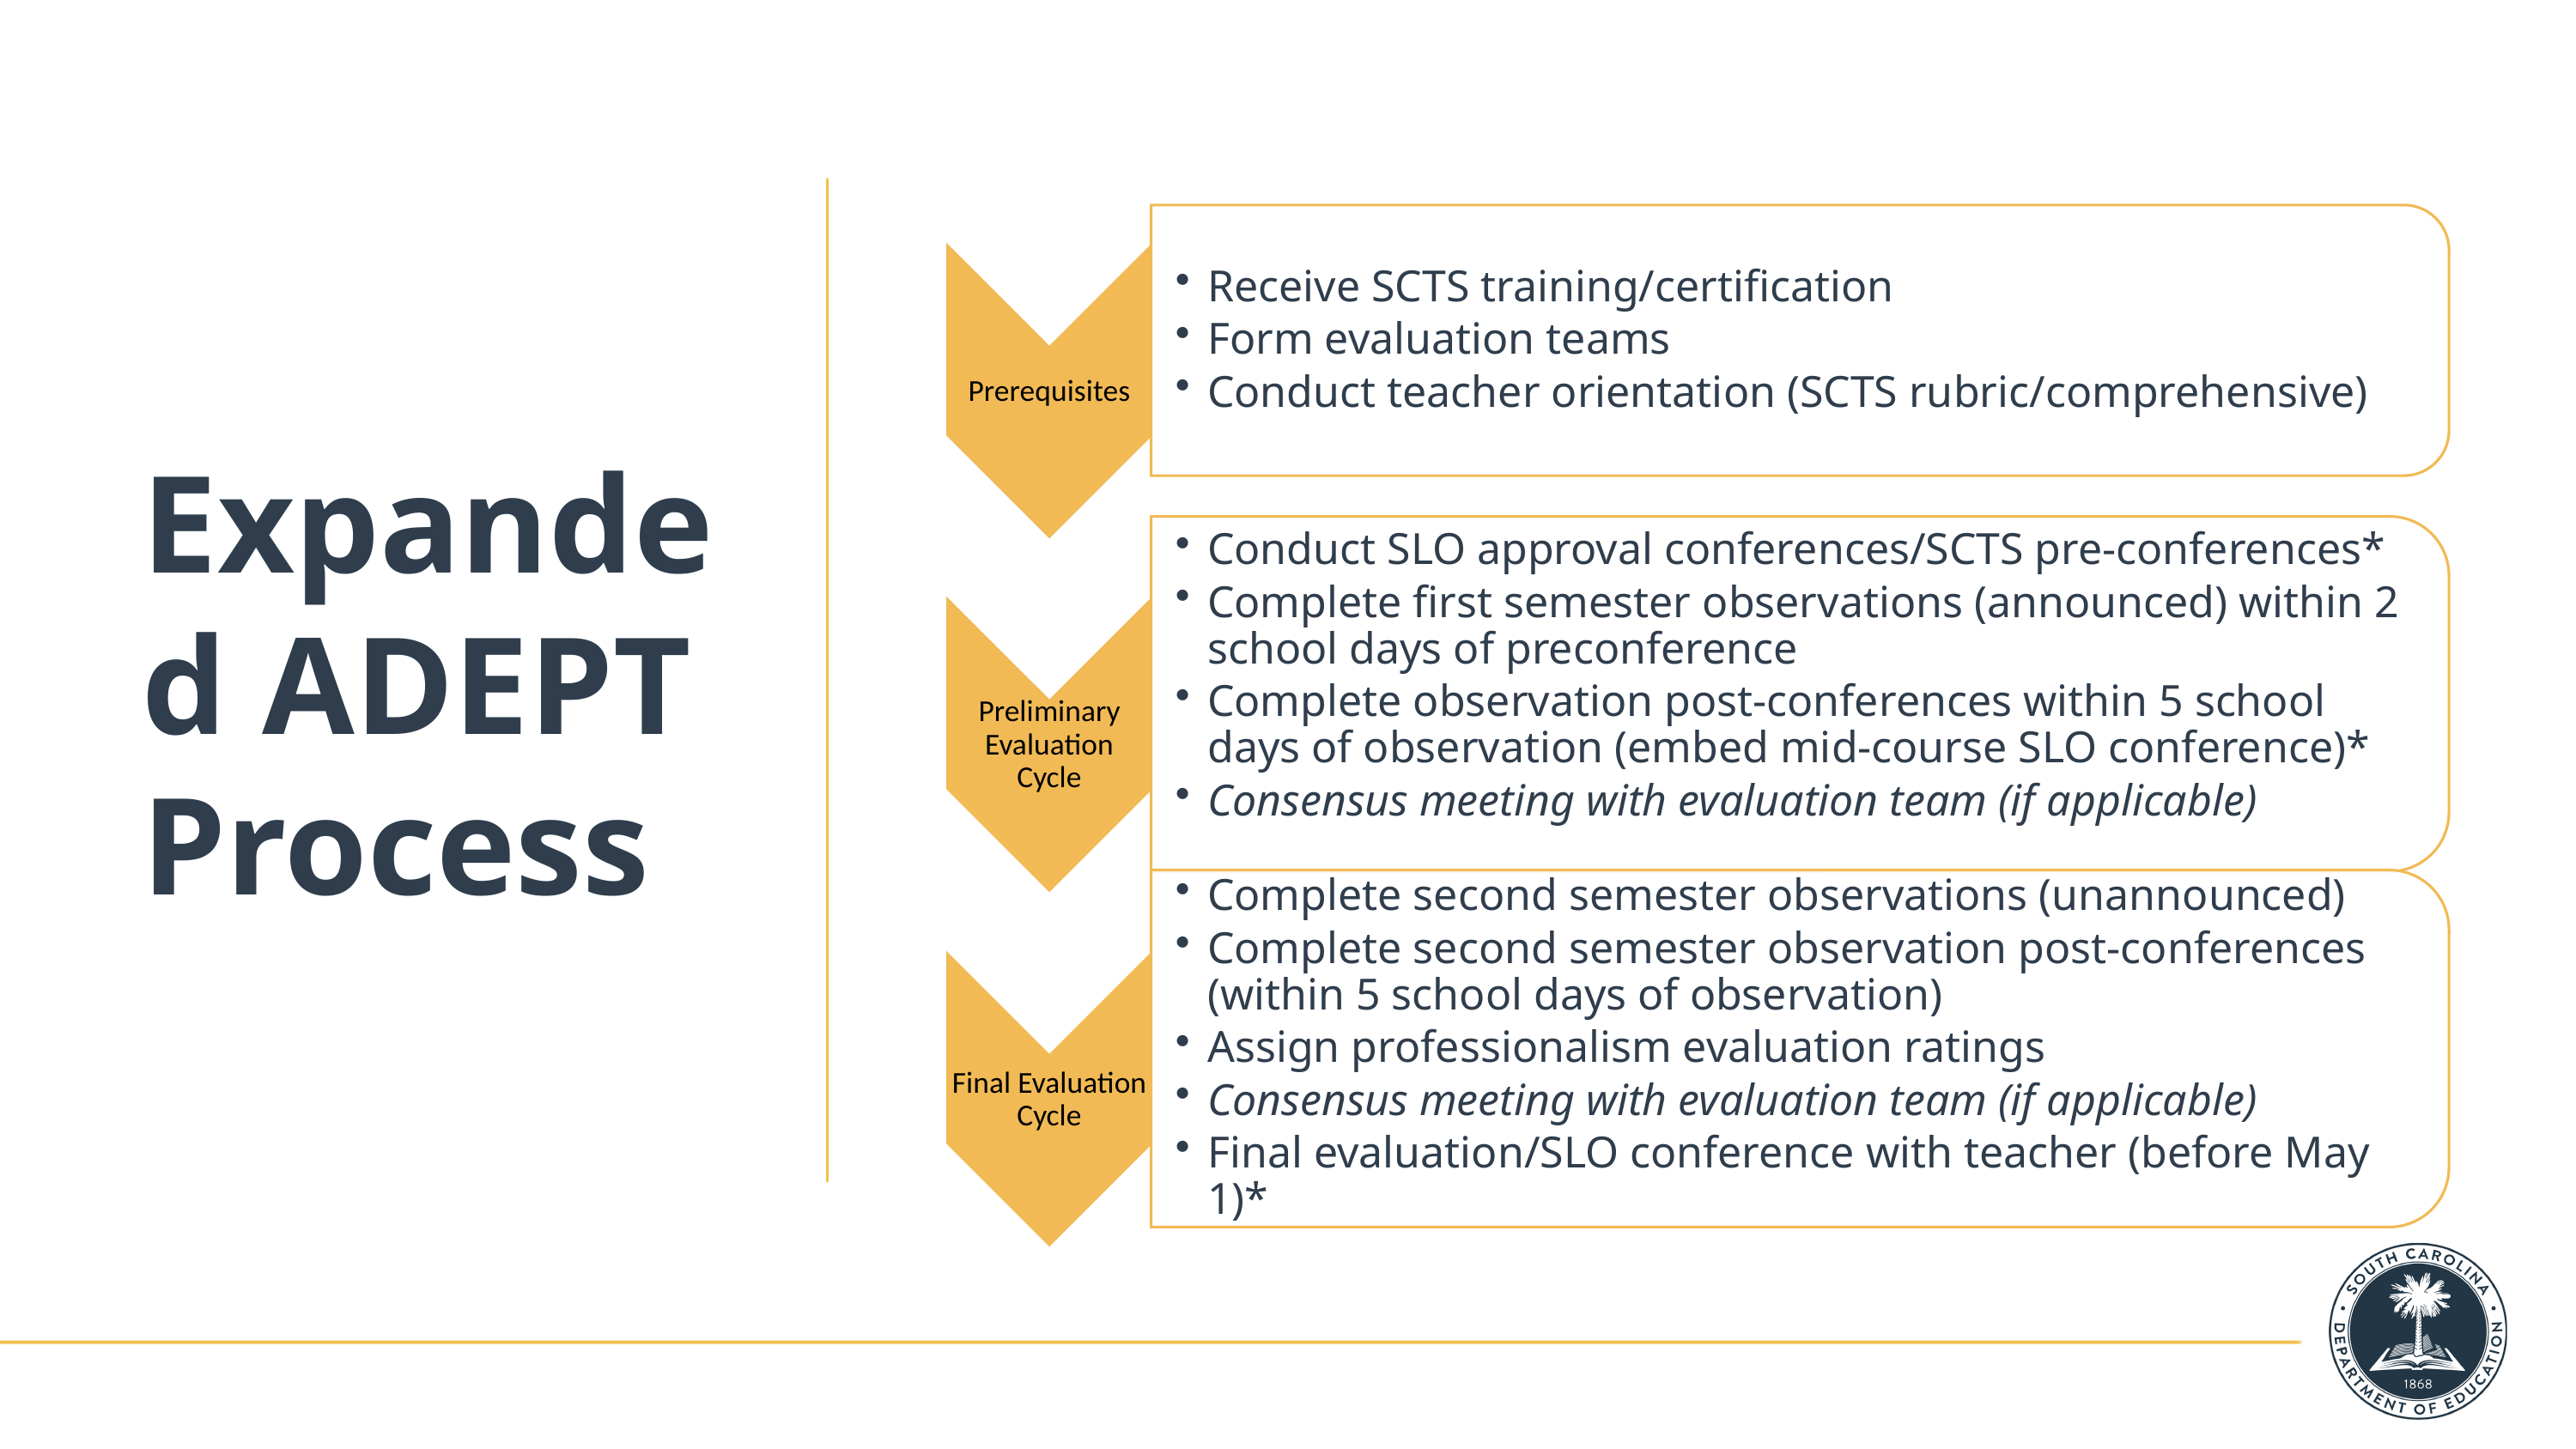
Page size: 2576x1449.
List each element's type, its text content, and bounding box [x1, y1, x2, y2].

title Expanded ADEPT Process [129, 178, 785, 1183]
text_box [946, 178, 2450, 1272]
picture [2329, 1243, 2507, 1420]
